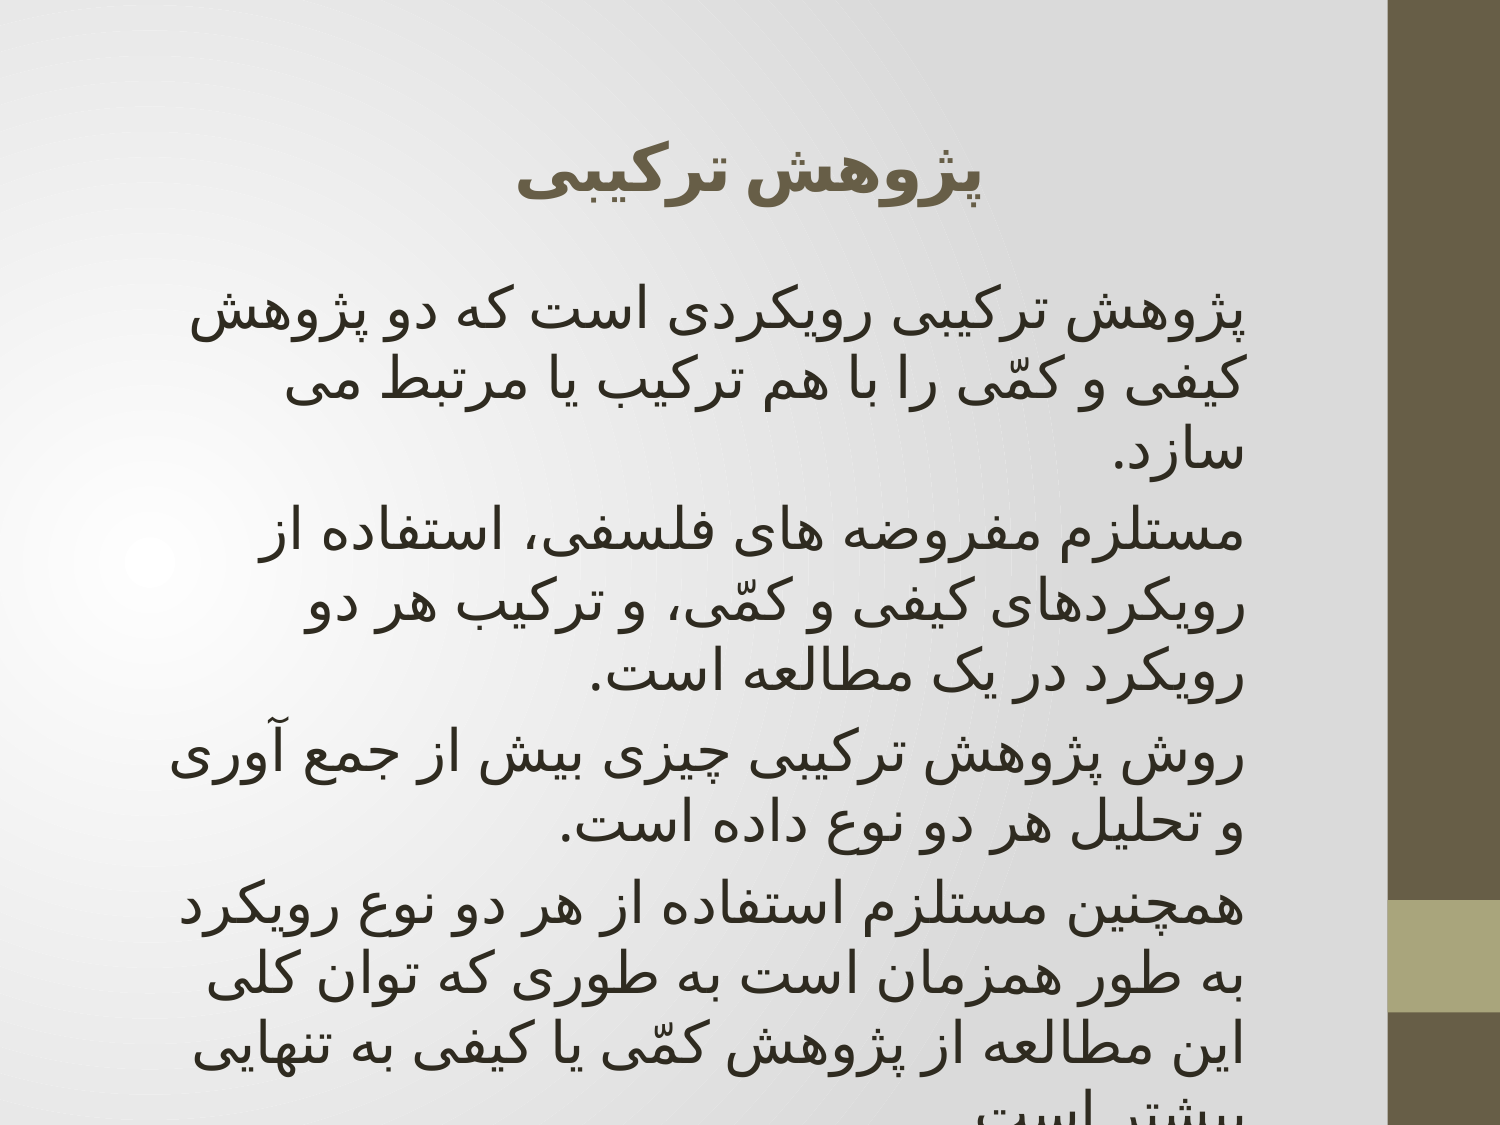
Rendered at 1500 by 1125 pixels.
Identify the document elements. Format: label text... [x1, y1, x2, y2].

subtitle پژوهش ترکیبی رویکردی است که دو پژوهش کیفی و کمّی را با هم ترکیب یا مرتبط می سازد. مستلزم مفروضه های فلسفی، استفاده از رویکردهای کیفی و کمّی، و ترکیب هر دو رویکرد در یک مطالعه است. روش پژوهش ترکیبی چیزی بیش از جمع آوری و تحلیل هر دو نوع داده است. همچنین مستلزم استفاده از هر دو نوع رویکرد به طور همزمان است به طوری که توان کلی این مطالعه از پژوهش کمّی یا کیفی به تنهایی بیشتر است [125, 262, 1263, 1125]
title پژوهش ترکیبی [112, 87, 1388, 213]
